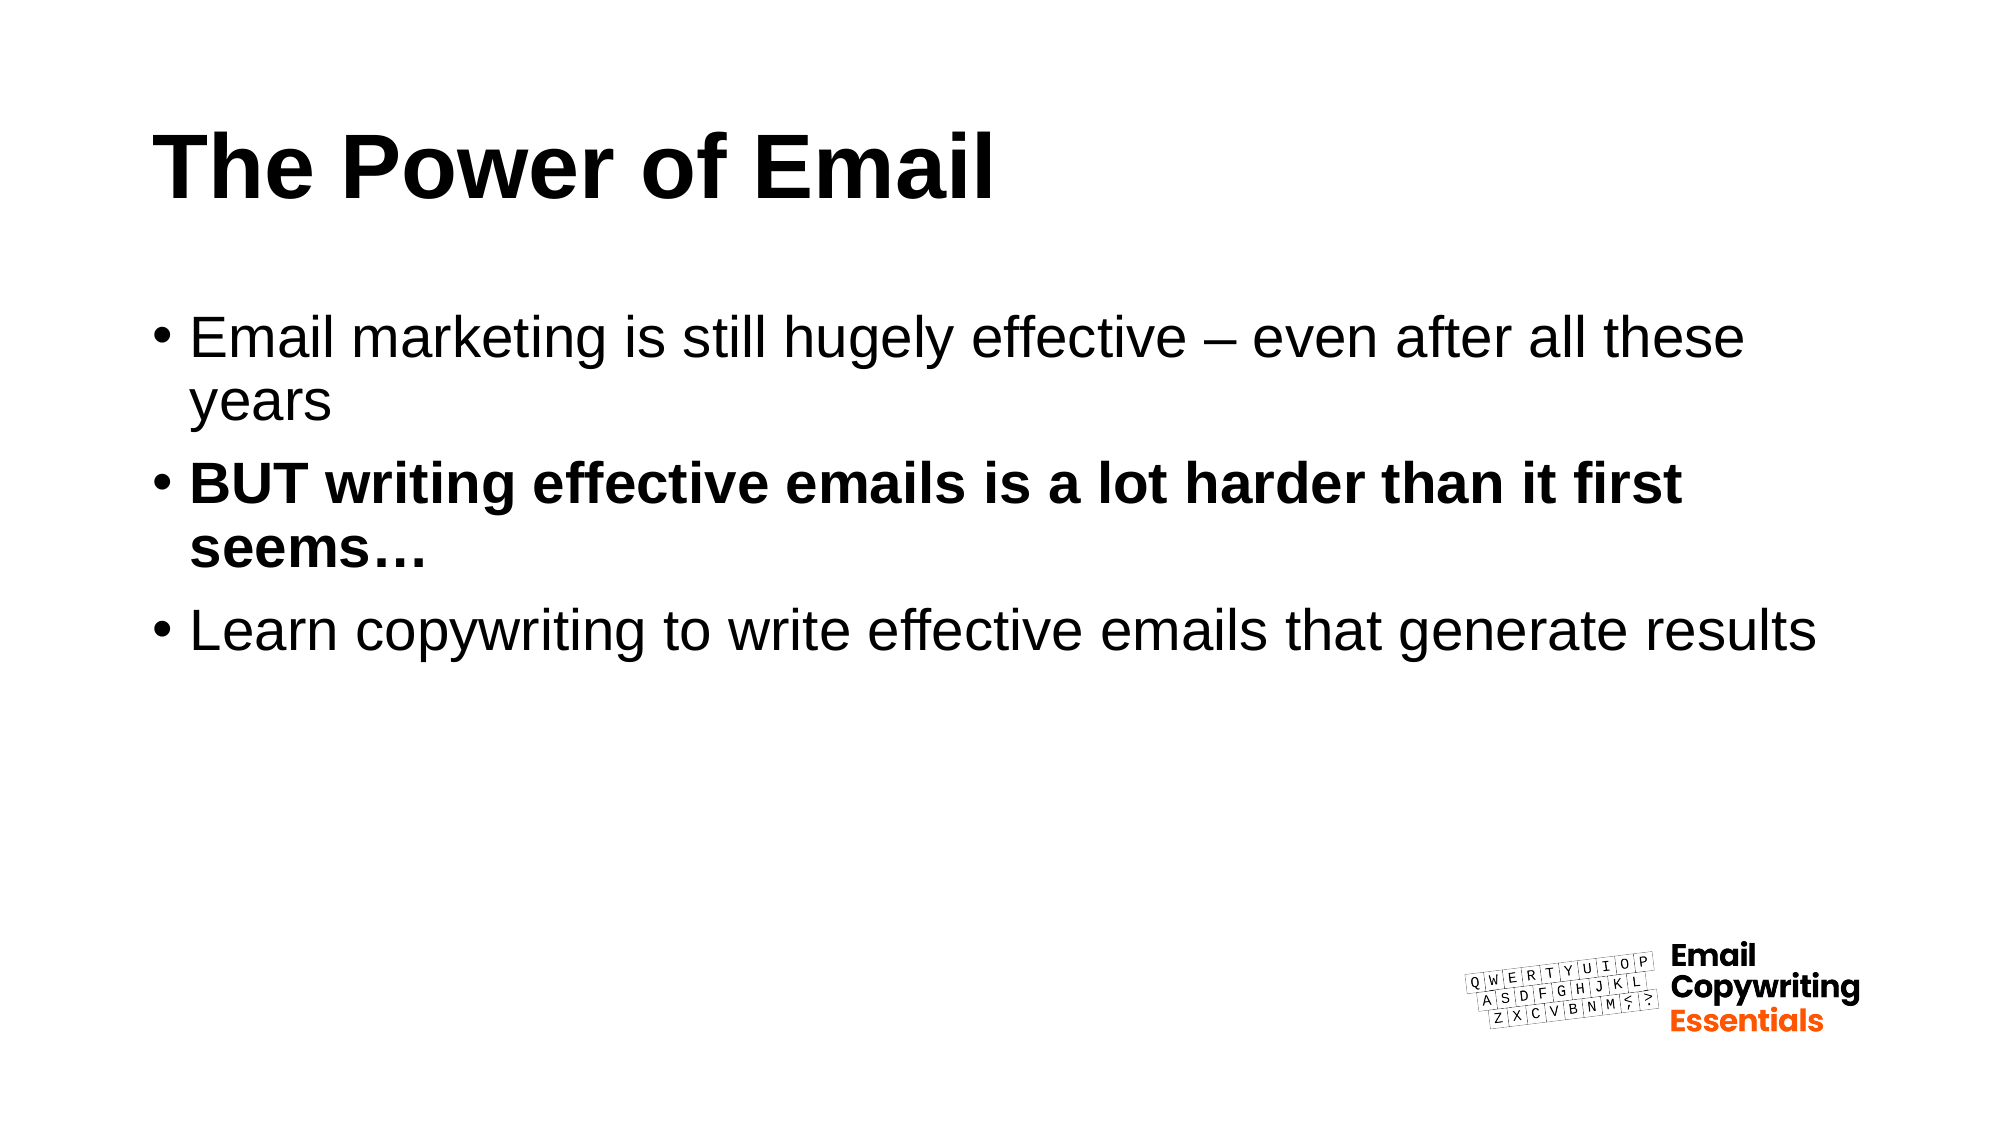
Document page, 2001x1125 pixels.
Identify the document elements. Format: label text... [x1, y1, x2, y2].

picture [1462, 1014, 1863, 1066]
title The Power of Email [137, 59, 1863, 278]
list Email marketing is still hugely effective – even after all these years BUT writing effective emails is a lot harder than it first seems… Learn copywriting to write effective emails that generate results [137, 299, 1863, 1014]
